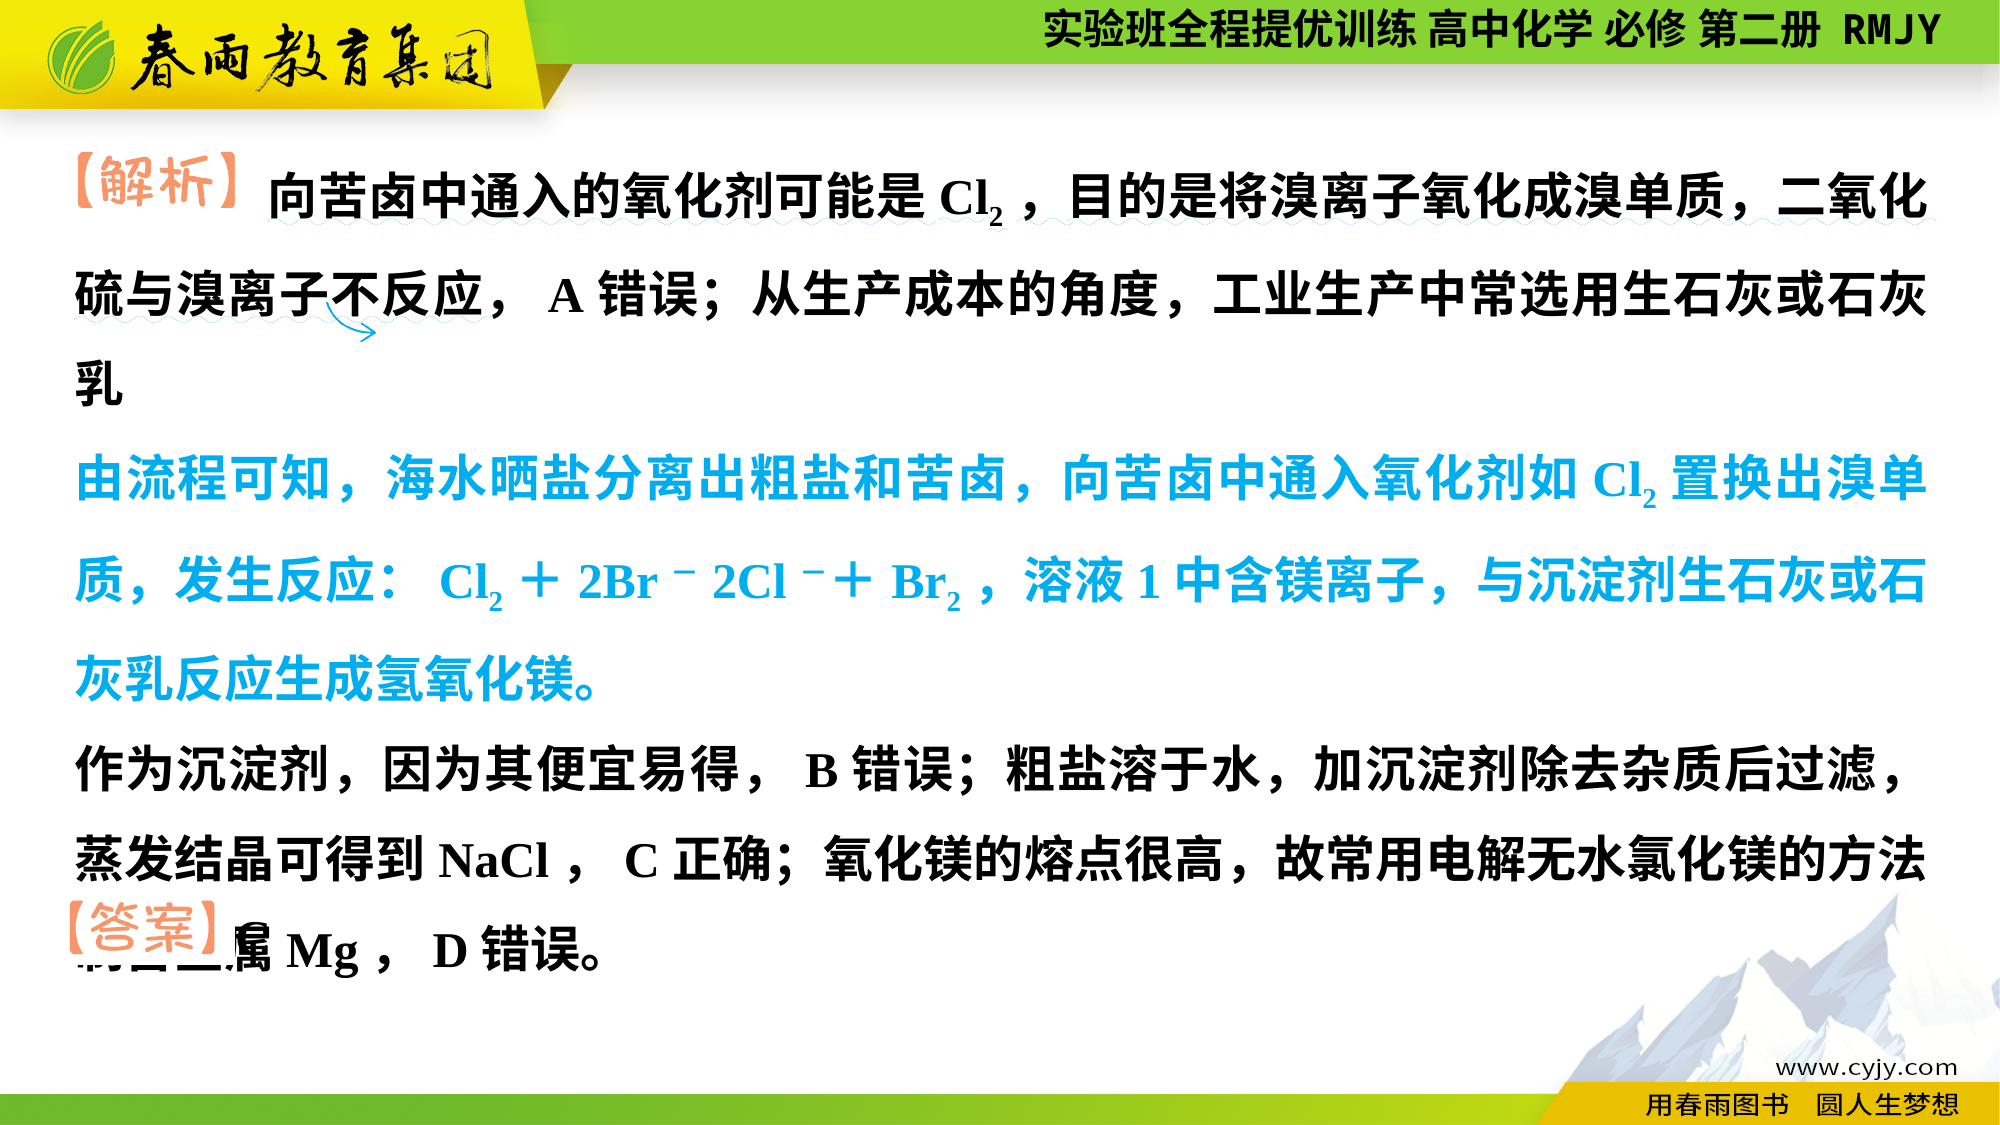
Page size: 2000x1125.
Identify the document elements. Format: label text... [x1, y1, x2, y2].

picture [0, 0, 2000, 1125]
text_box C [220, 868, 1944, 973]
